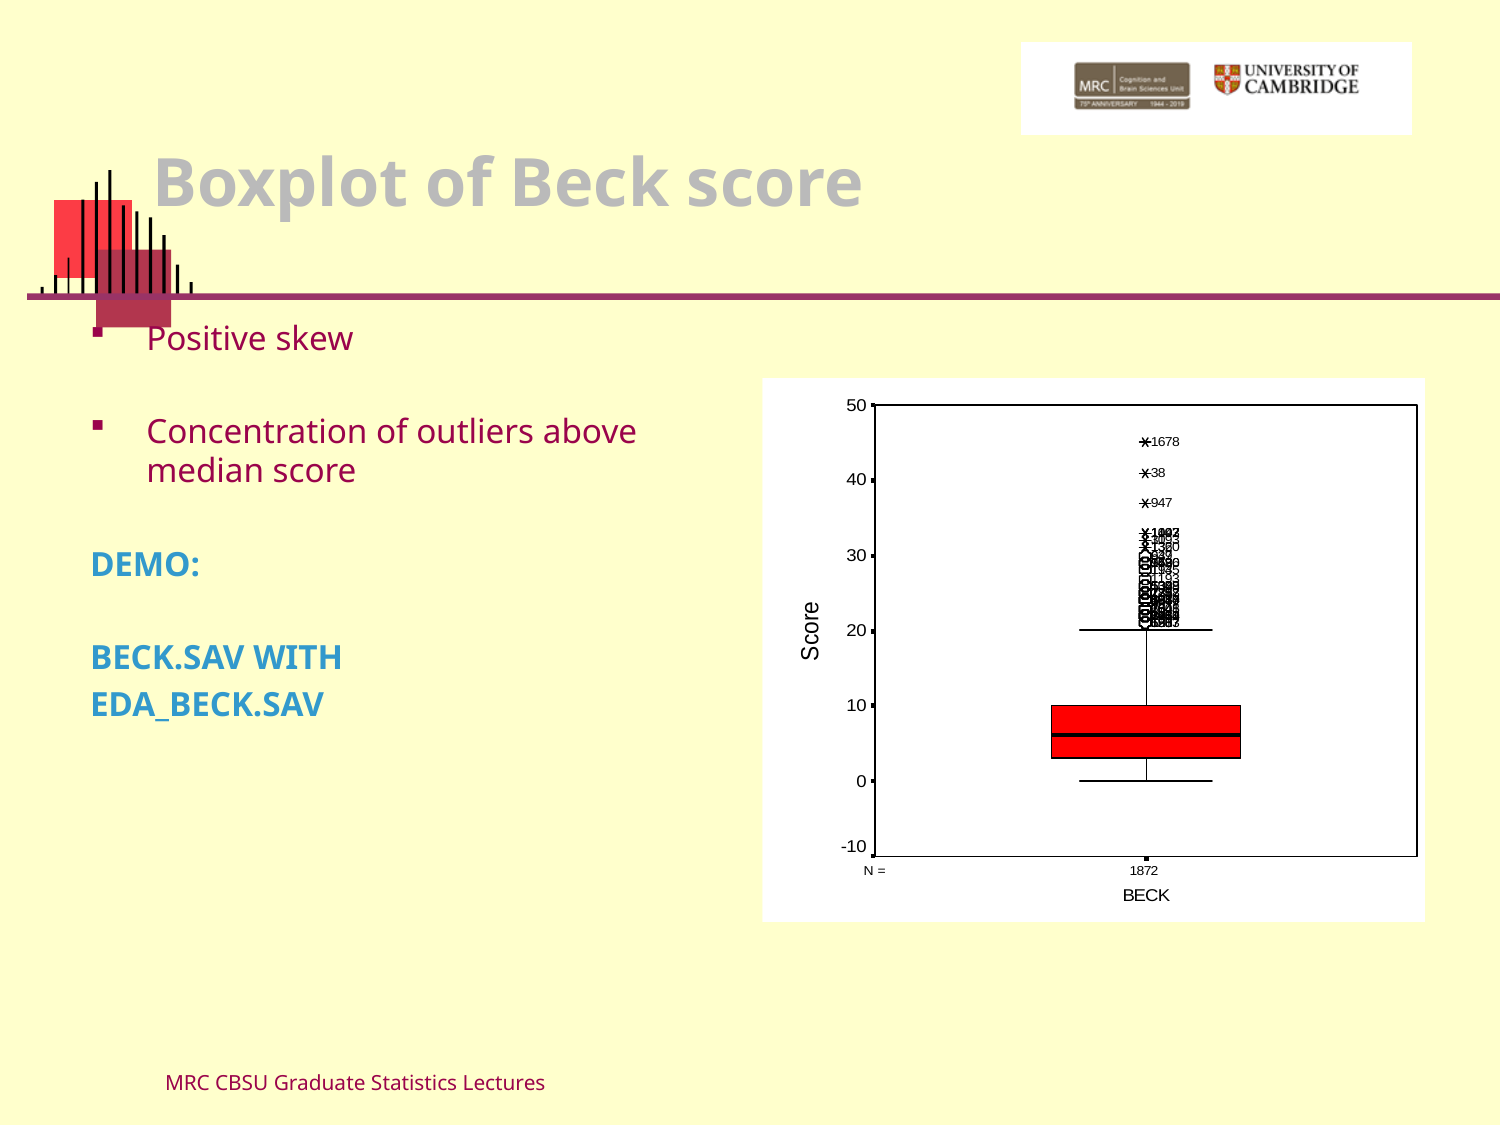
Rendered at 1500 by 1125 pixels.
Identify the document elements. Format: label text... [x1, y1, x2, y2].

footer MRC CBSU Graduate Statistics Lectures [149, 1062, 988, 1101]
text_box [762, 377, 1426, 923]
list Positive skew Concentration of outliers above median score DEMO: BECK.SAV WITH EDA_BECK.SAV [75, 262, 738, 1038]
picture [1021, 42, 1412, 135]
title Boxplot of Beck score [137, 137, 988, 233]
